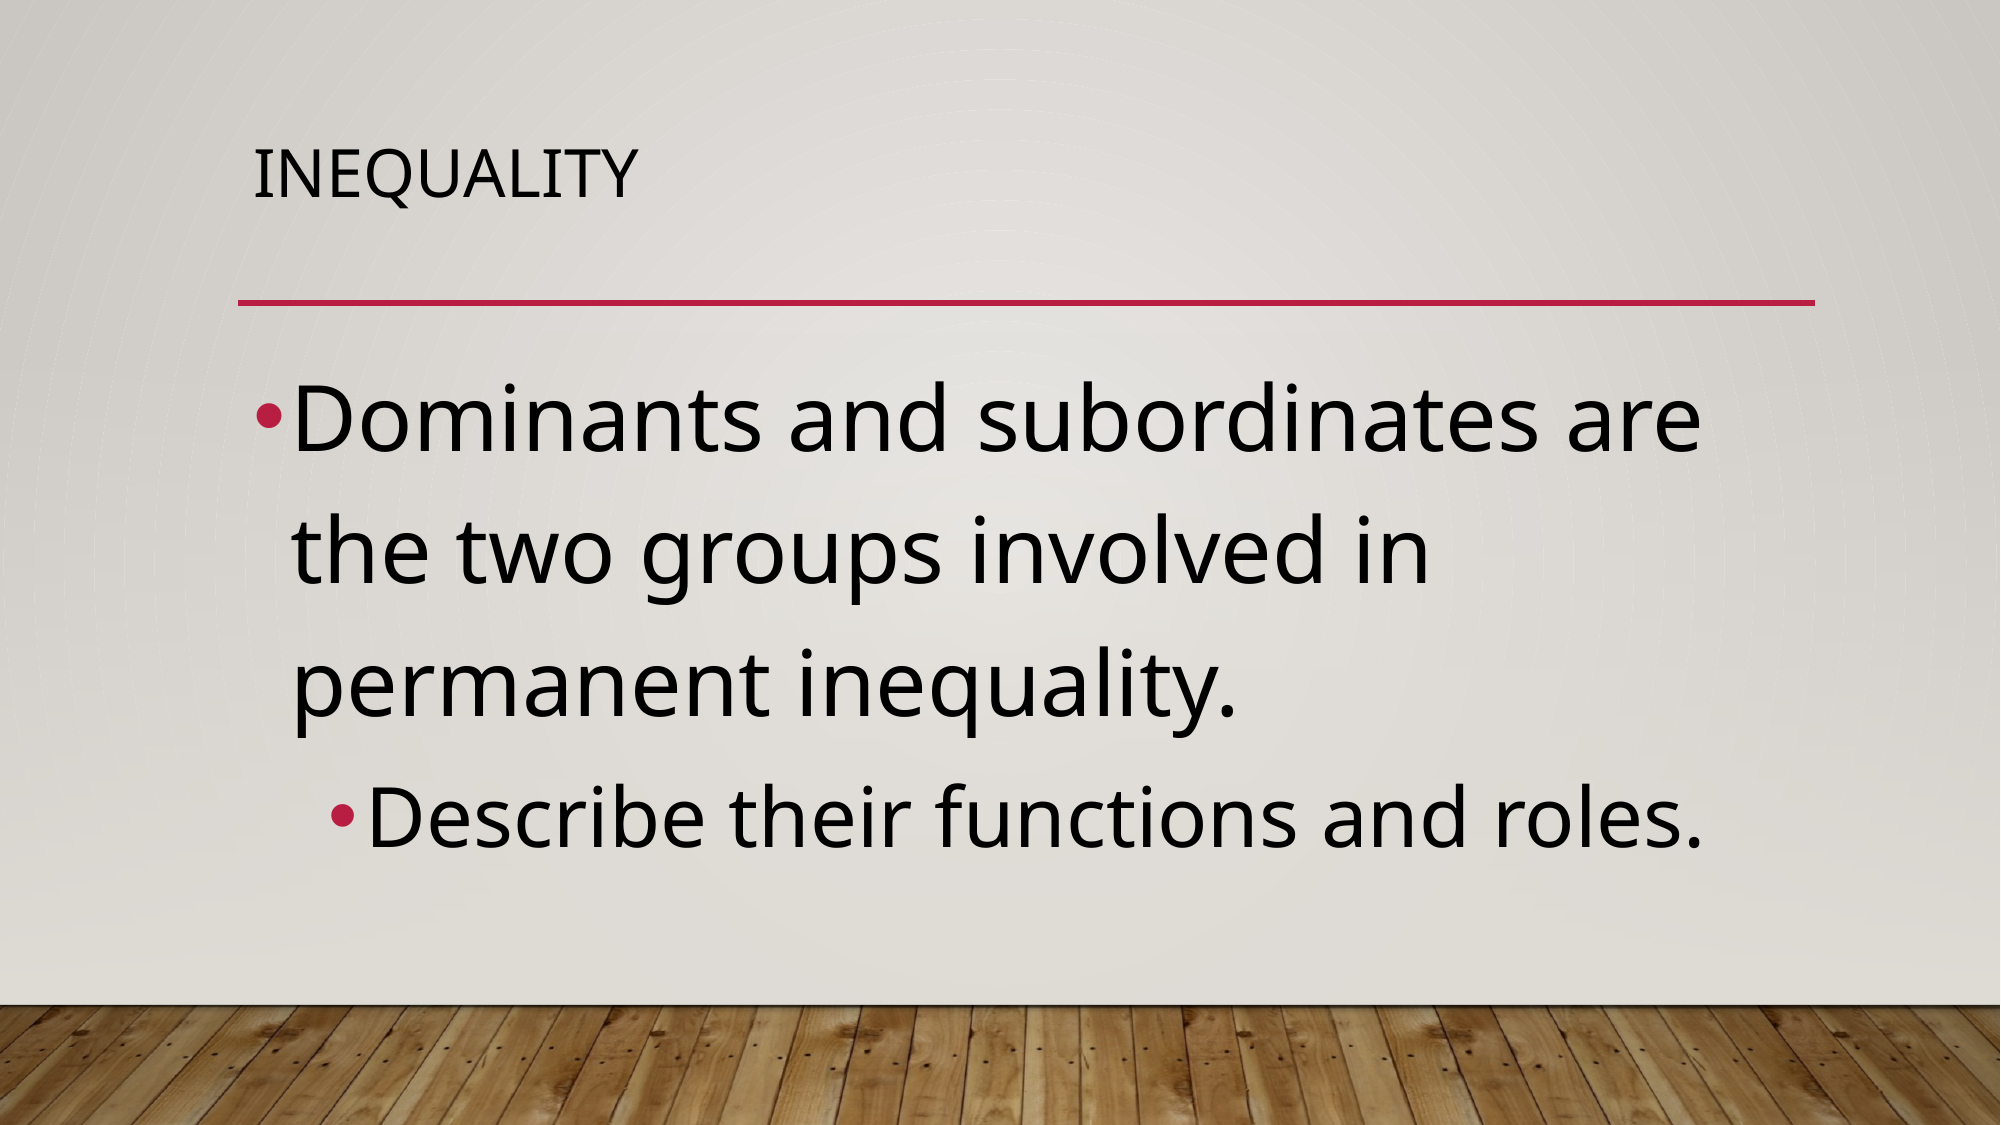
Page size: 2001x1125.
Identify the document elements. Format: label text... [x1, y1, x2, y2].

picture [0, 1005, 2000, 1125]
title inequality [238, 131, 1814, 305]
list Dominants and subordinates are the two groups involved in permanent inequality. Describe their functions and roles. [238, 330, 1814, 897]
